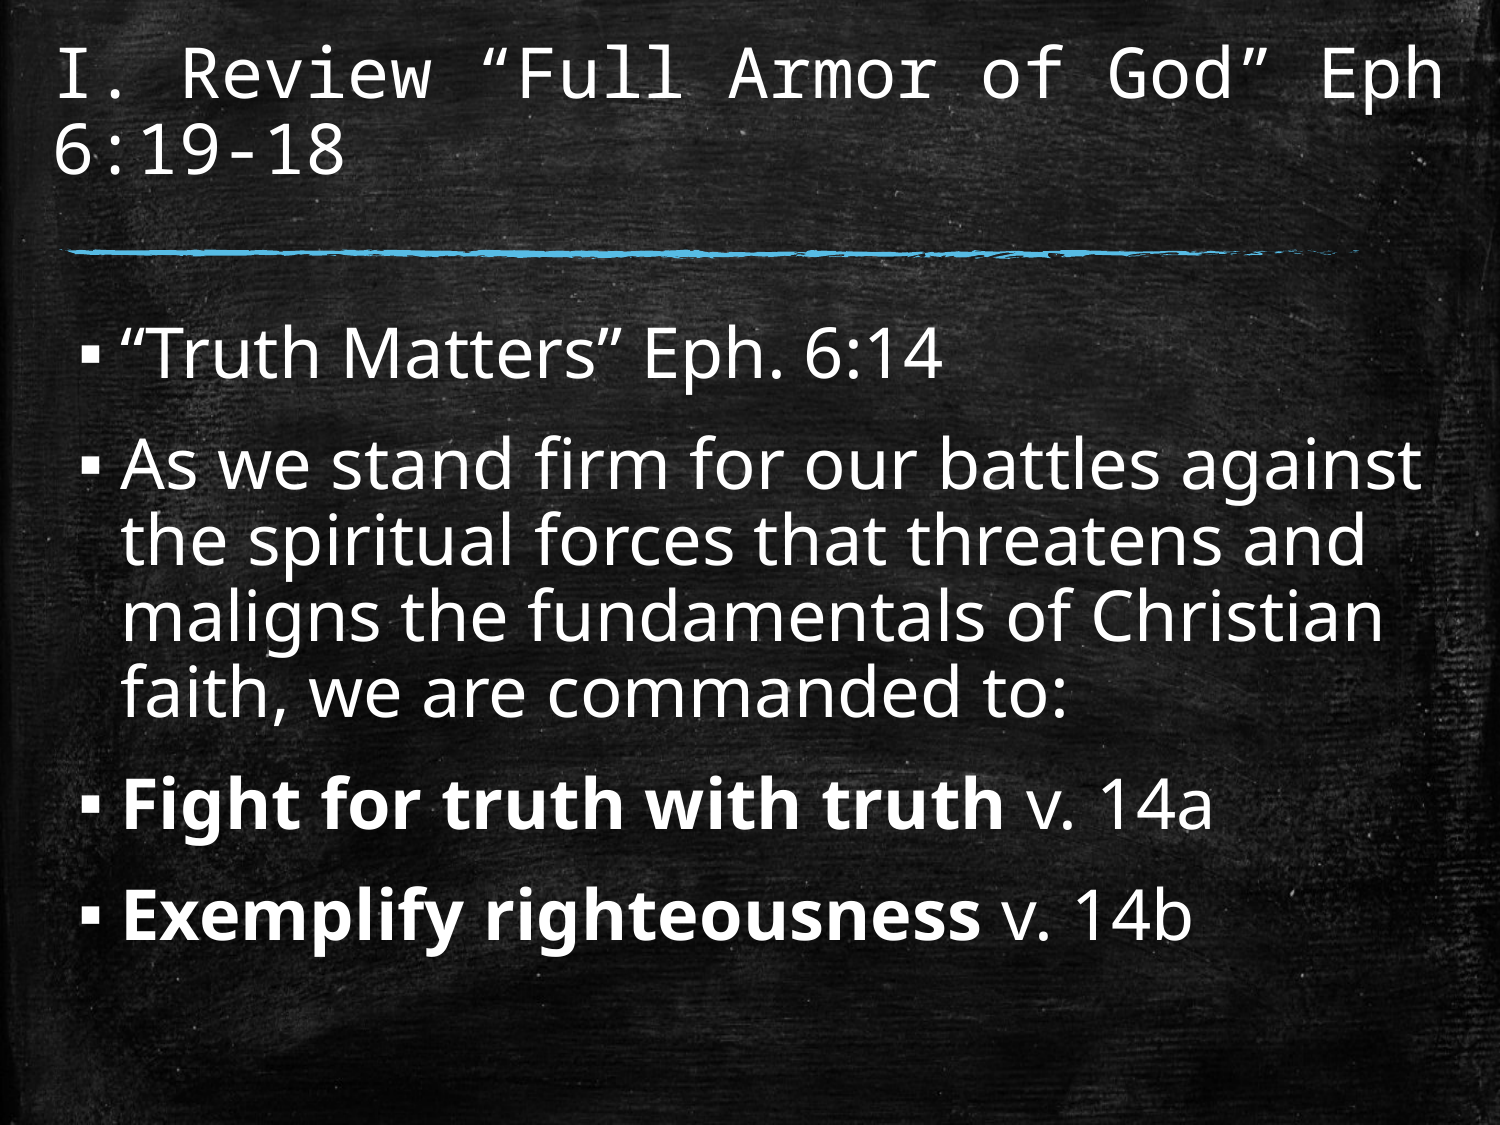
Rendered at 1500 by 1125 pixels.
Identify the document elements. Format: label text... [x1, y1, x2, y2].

title I. Review “Full Armor of God” Eph 6:19-18 [37, 29, 1475, 198]
list “Truth Matters” Eph. 6:14 As we stand firm for our battles against the spiritual forces that threatens and maligns the fundamentals of Christian faith, we are commanded to: Fight for truth with truth v. 14a Exemplify righteousness v. 14b [63, 310, 1457, 1011]
